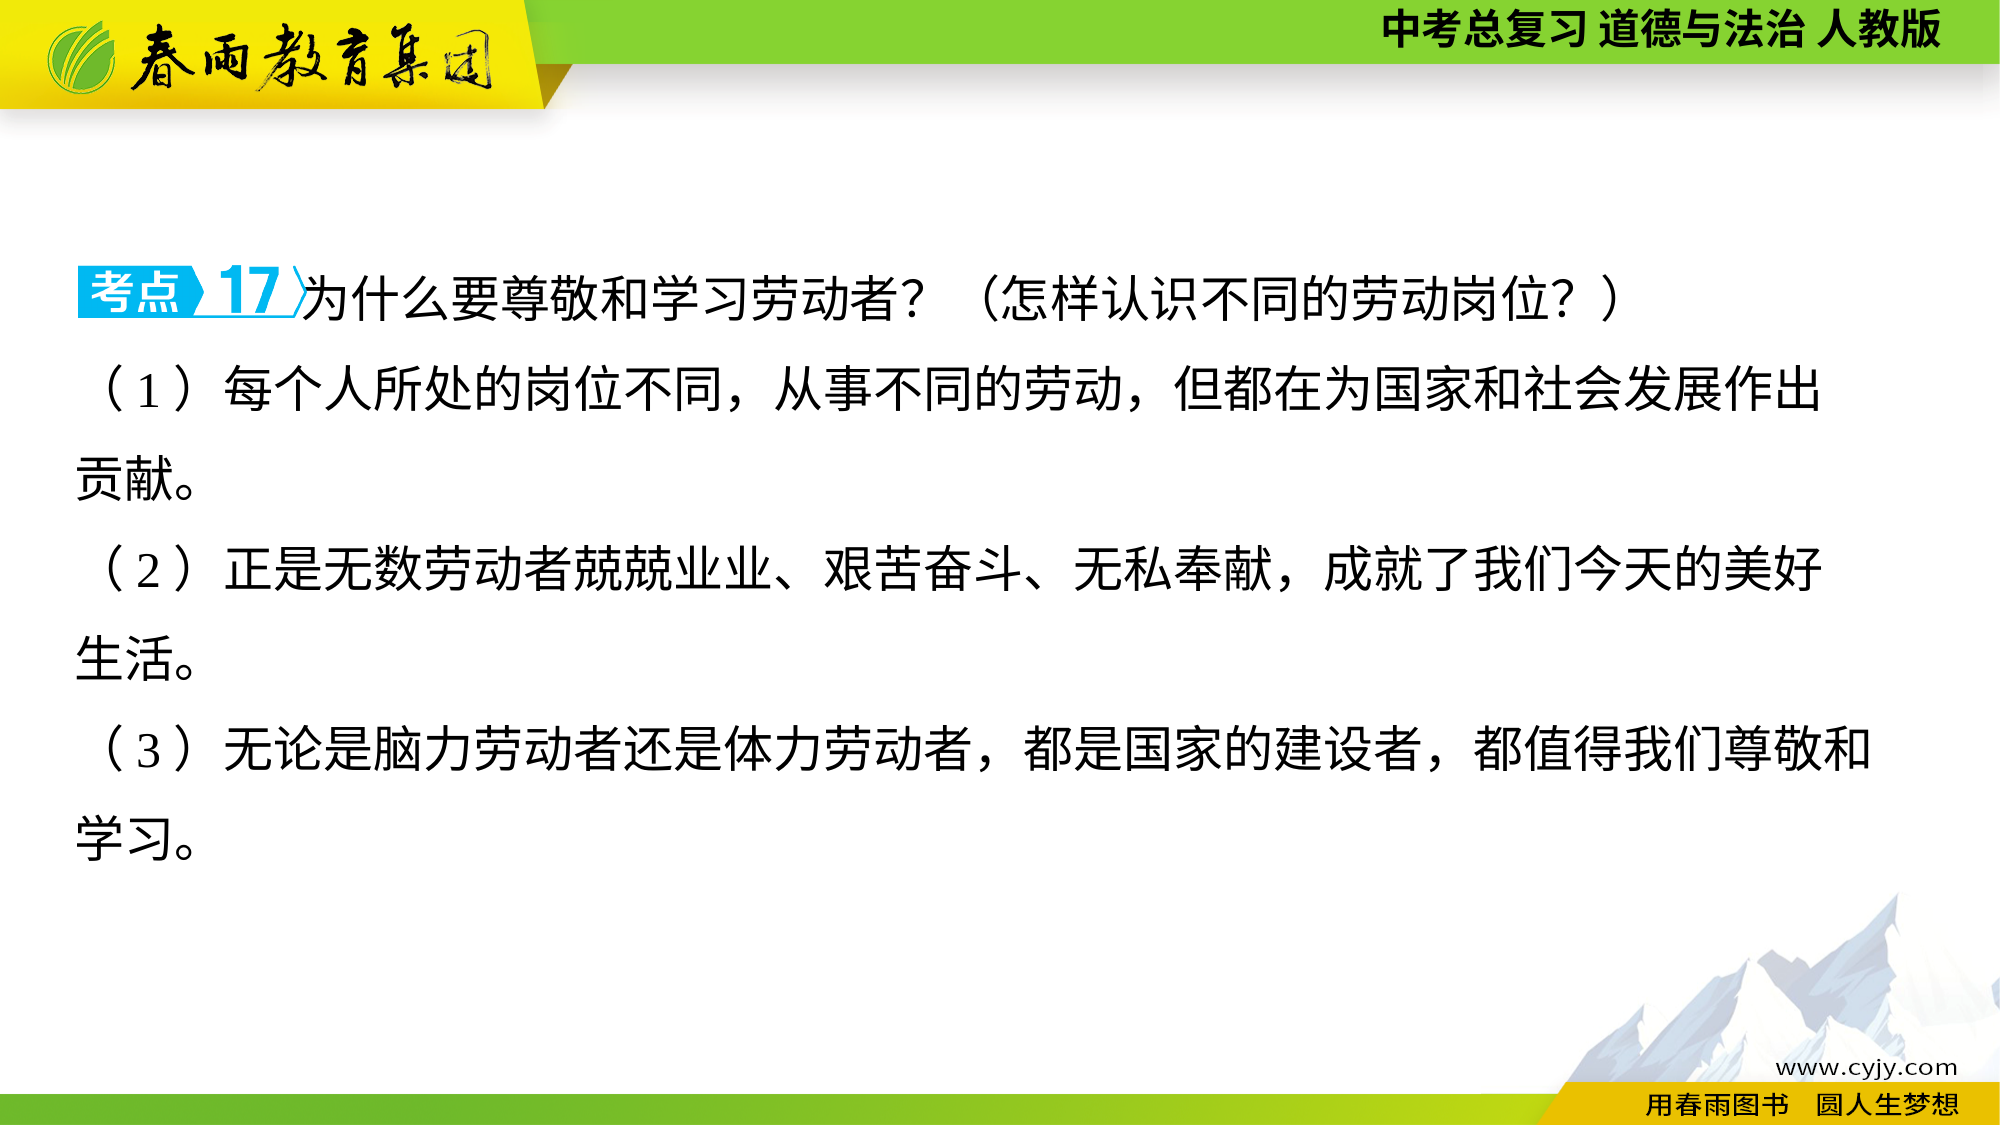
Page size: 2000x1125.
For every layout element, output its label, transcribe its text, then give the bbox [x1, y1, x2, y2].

picture [0, 0, 2000, 1125]
list 为什么要尊敬和学习劳动者？（怎样认识不同的劳动岗位？） （1）每个人所处的岗位不同，从事不同的劳动，但都在为国家和社会发展作出 贡献。 （2）正是无数劳动者兢兢业业、艰苦奋斗、无私奉献，成就了我们今天的美好 生活。 （3）无论是脑力劳动者还是体力劳动者，都是国家的建设者，都值得我们尊敬和 学习。 [59, 229, 1944, 882]
